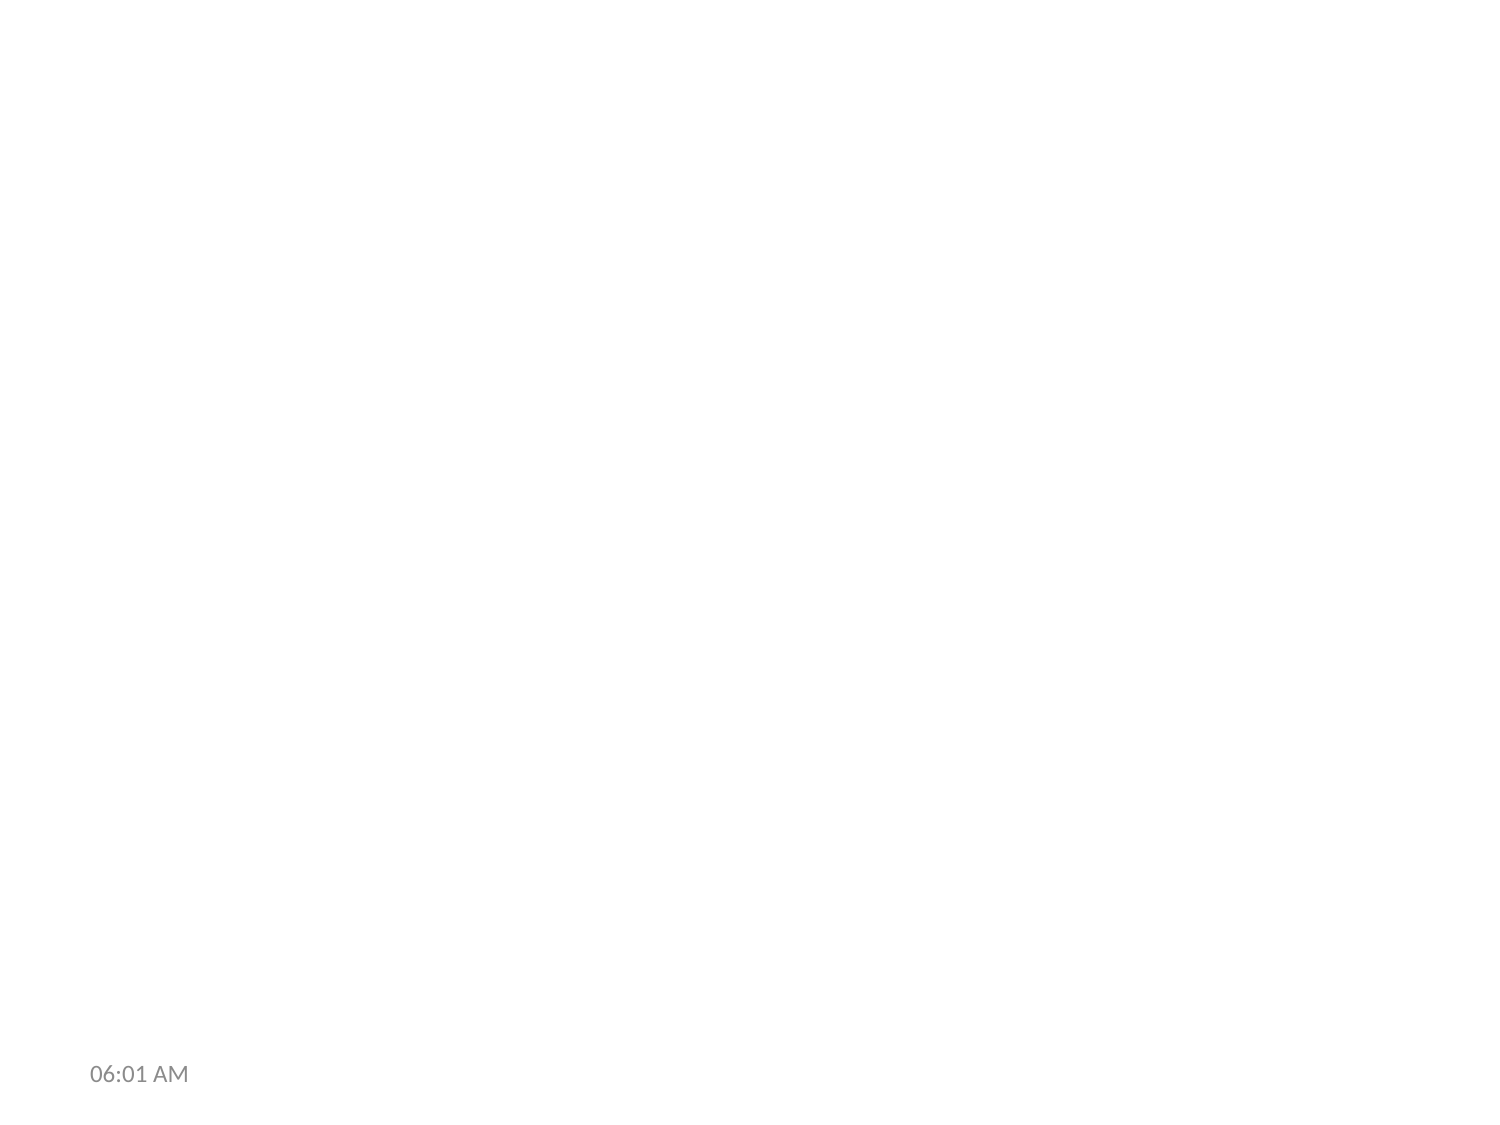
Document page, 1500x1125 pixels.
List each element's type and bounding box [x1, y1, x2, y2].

slide_number [75, 1042, 425, 1103]
